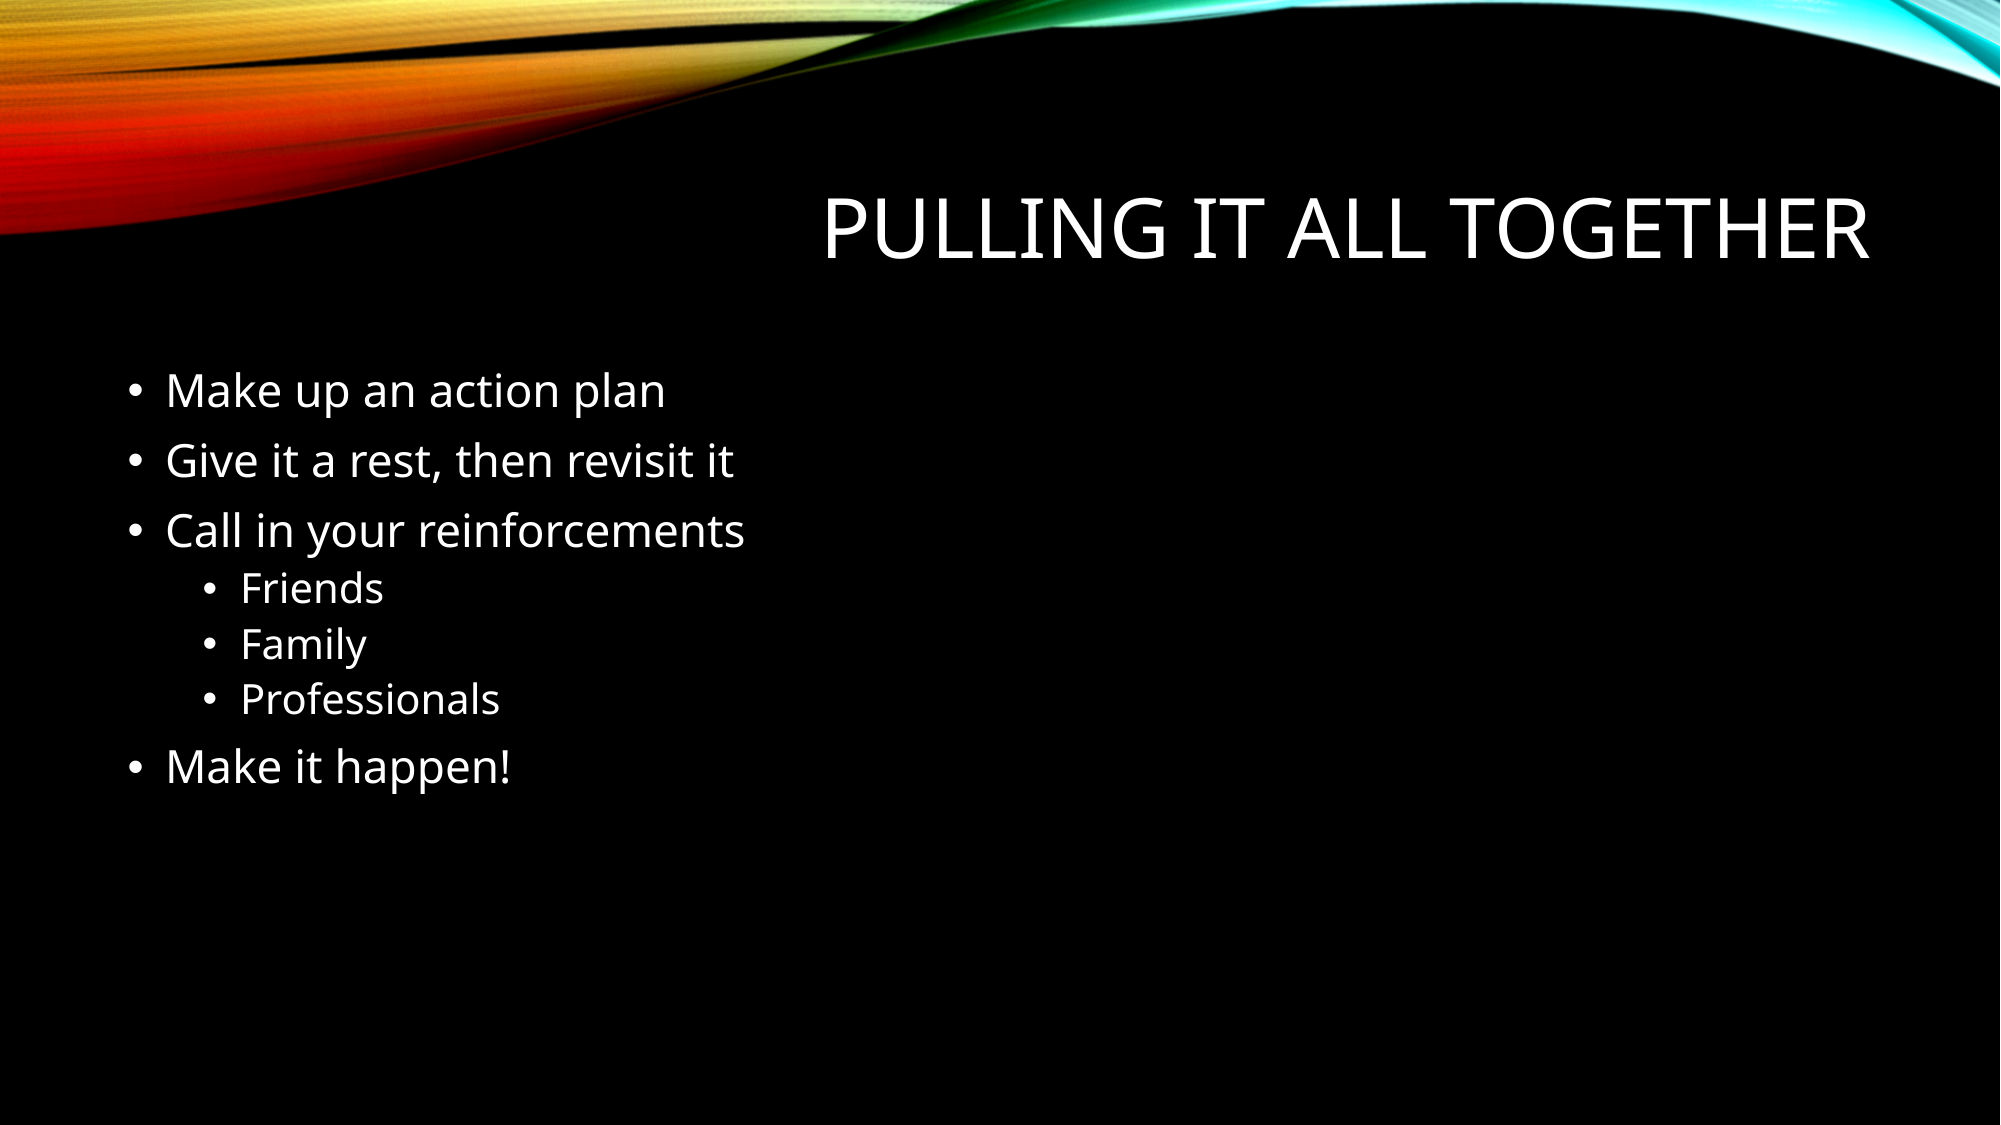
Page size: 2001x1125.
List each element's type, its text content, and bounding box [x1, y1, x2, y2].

list Make up an action plan Give it a rest, then revisit it Call in your reinforcements Friends Family Professionals Make it happen! [112, 360, 1888, 1021]
title Pulling It All Together [474, 125, 1888, 338]
picture [0, 0, 2000, 237]
